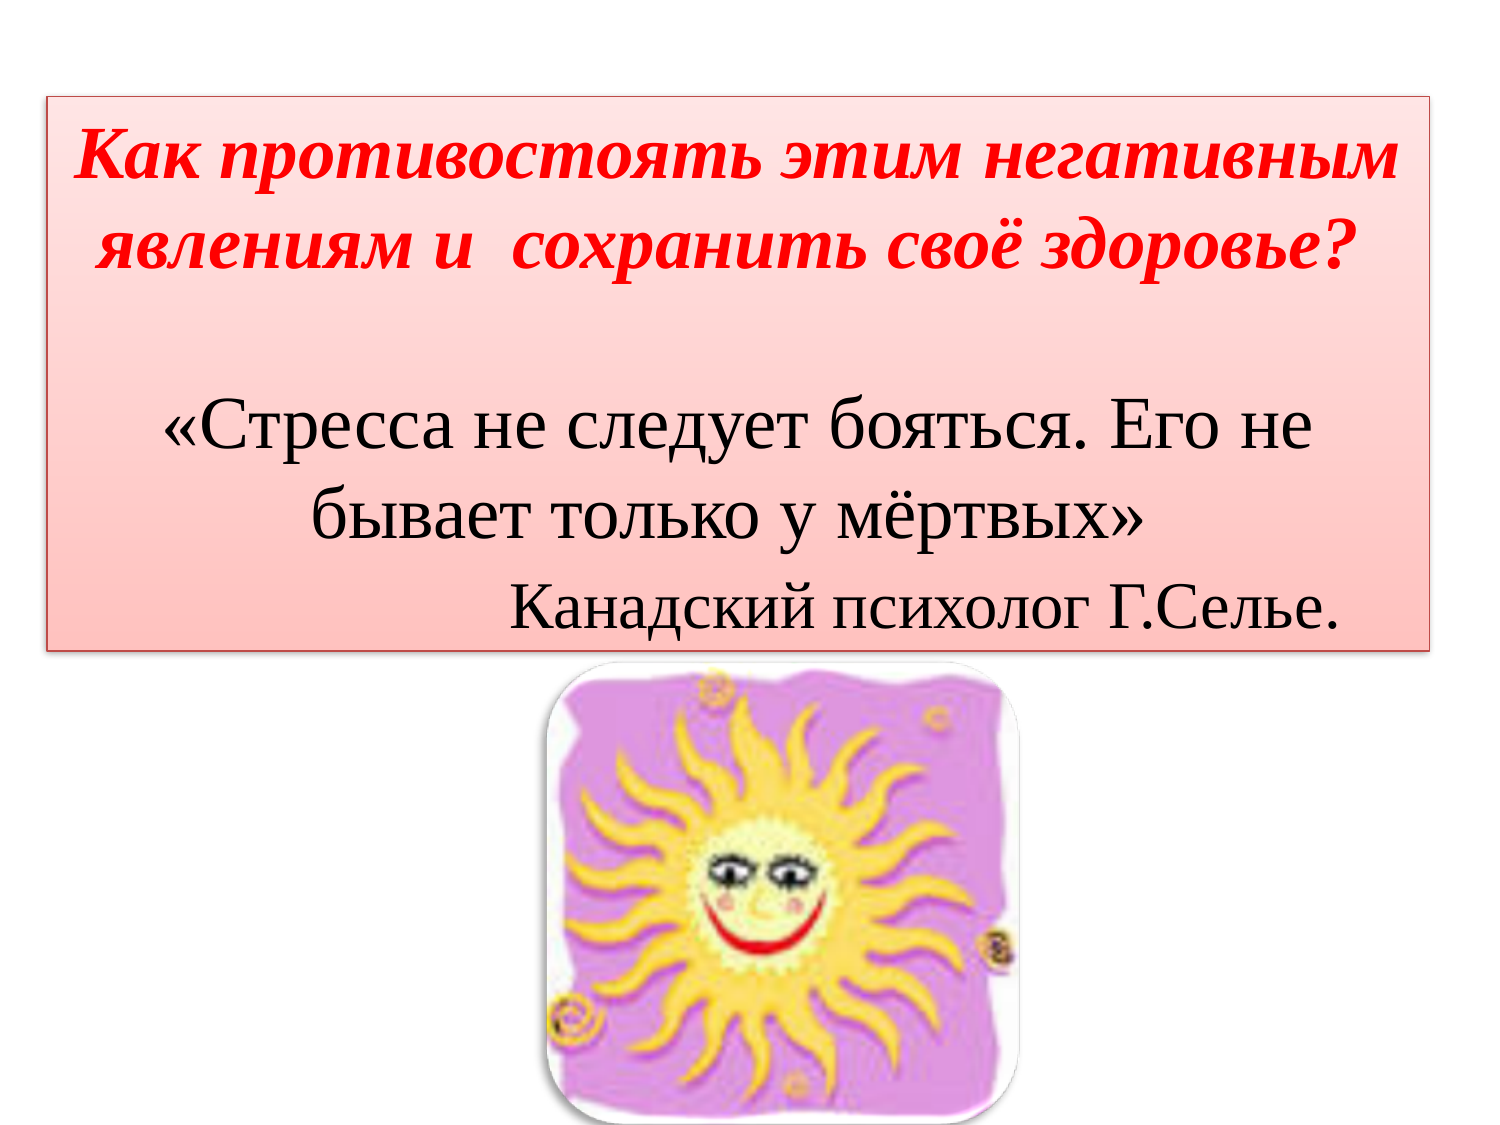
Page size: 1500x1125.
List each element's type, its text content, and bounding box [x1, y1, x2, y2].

picture [528, 653, 1029, 1125]
text_box Как противостоять этим негативным явлениям и сохранить своё здоровье? «Стресса не следует бояться. Его не бывает только у мёртвых» Канадский психолог Г.Селье. [46, 96, 1430, 652]
